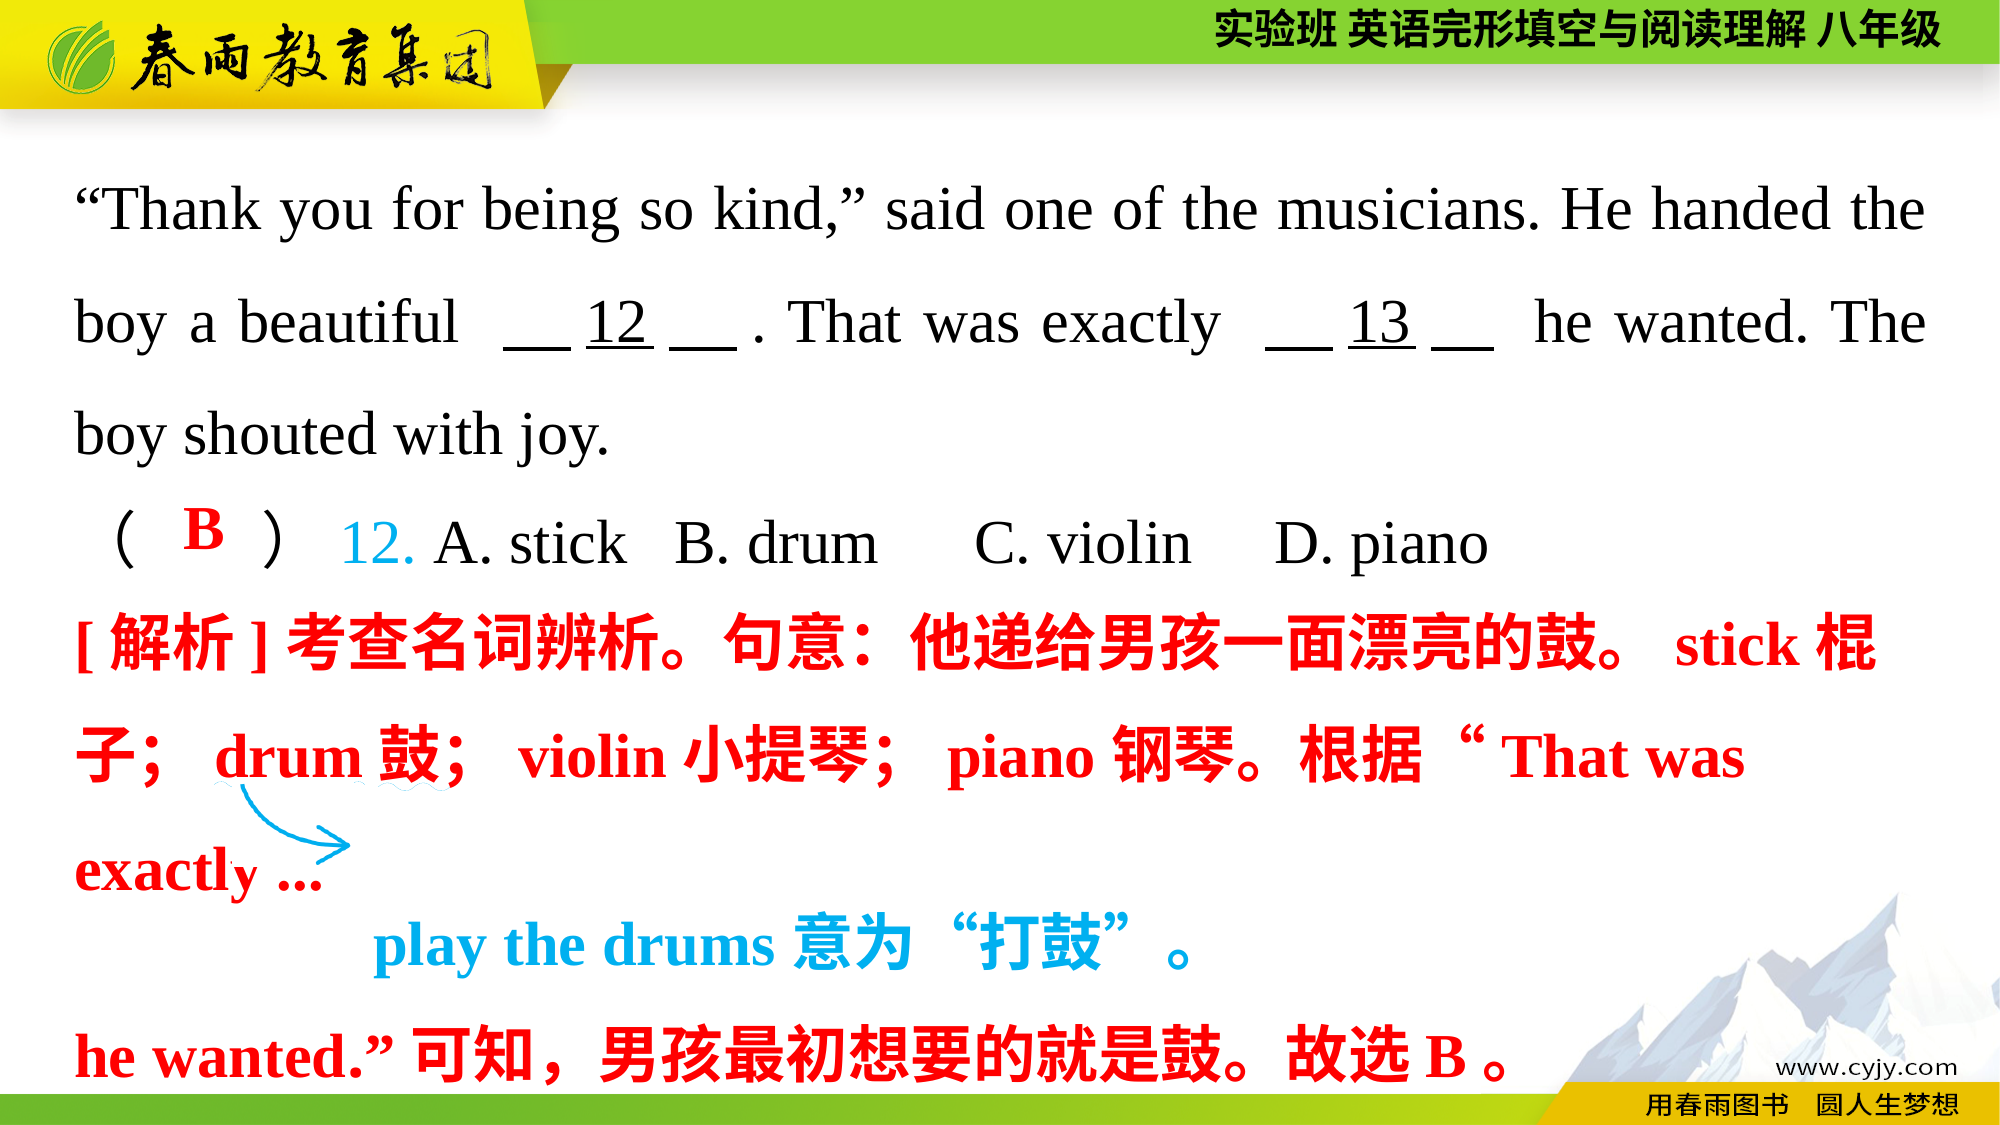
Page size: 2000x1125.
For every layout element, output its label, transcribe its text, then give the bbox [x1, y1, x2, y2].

picture [0, 0, 2000, 1125]
list “Thank you for being so kind,” said one of the musicians. He handed the boy a beautiful 12 . That was exactly 13 he wanted. The boy shouted with joy. [59, 122, 1944, 456]
text_box B [168, 480, 241, 557]
text_box [解析]考查名词辨析。句意：他递给男孩一面漂亮的鼓。stick棍子；drum鼓；violin小提琴；piano钢琴。根据“That was exactly ... play the drums意为“打鼓”。 he wanted.”可知，男孩最初想要的就是鼓。故选B。 [59, 557, 1944, 1098]
text_box （ ）12. A. stick B. drum C. violin D. piano [59, 456, 1944, 557]
